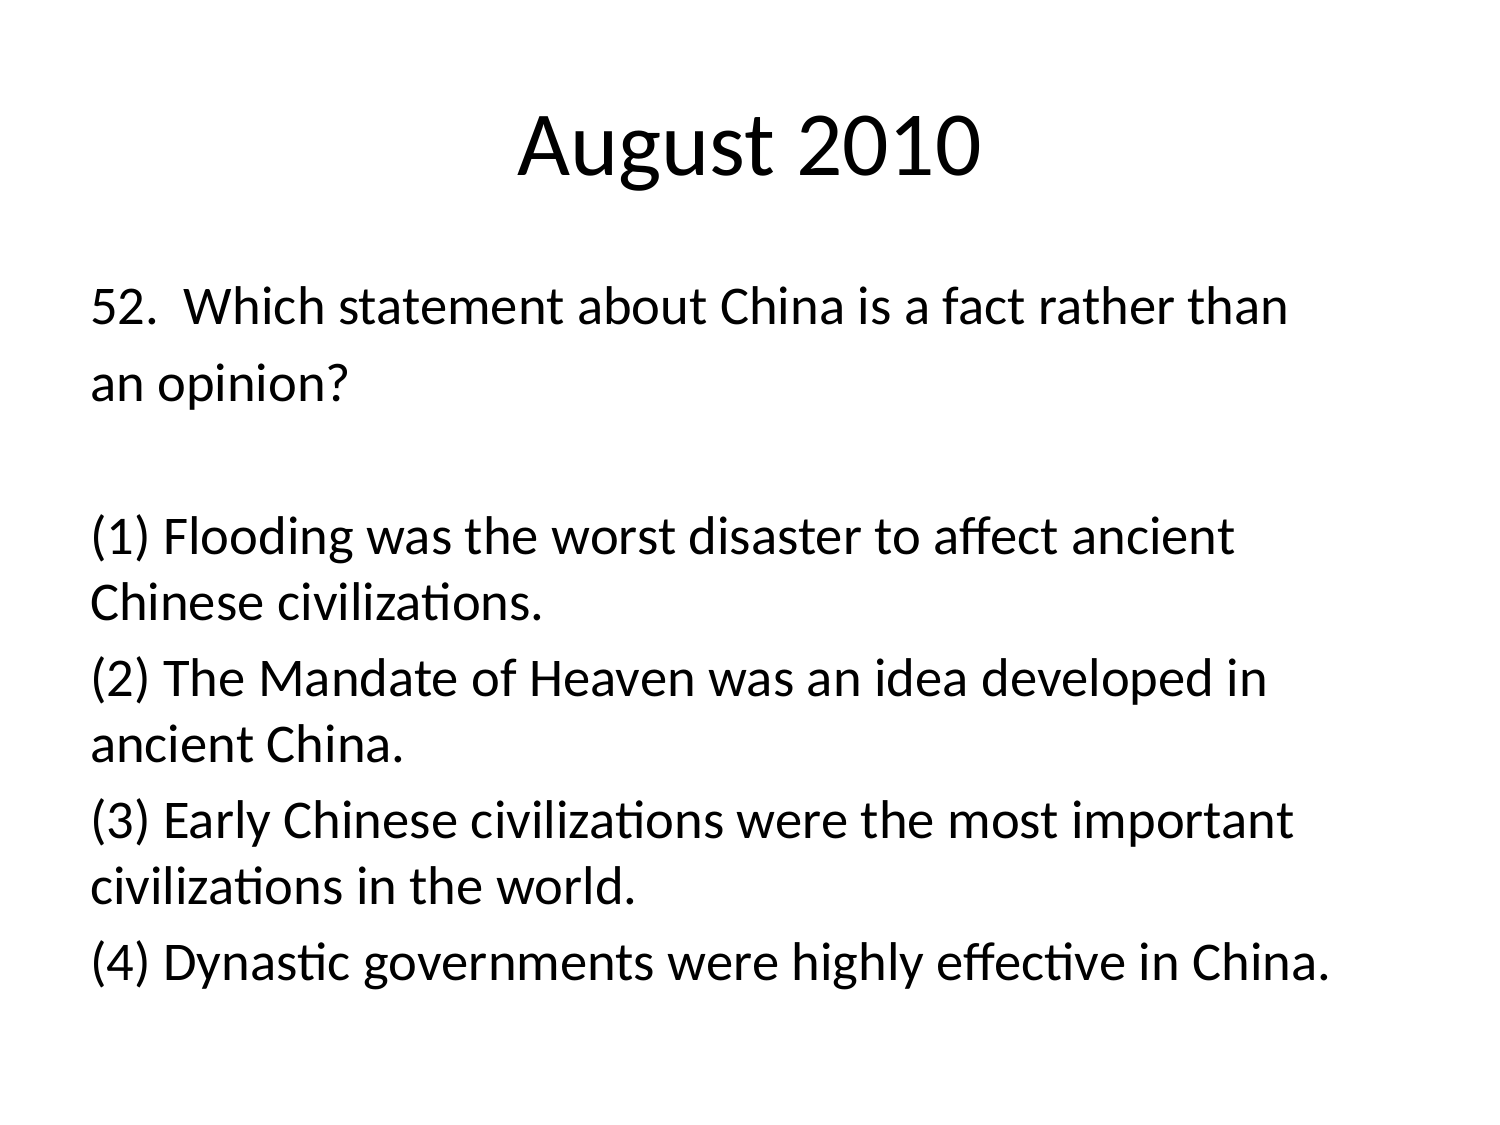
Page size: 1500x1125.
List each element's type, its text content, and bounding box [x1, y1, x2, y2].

list 52. Which statement about China is a fact rather than an opinion? (1) Flooding was the worst disaster to affect ancient Chinese civilizations. (2) The Mandate of Heaven was an idea developed in ancient China. (3) Early Chinese civilizations were the most important civilizations in the world. (4) Dynastic governments were highly effective in China. [75, 262, 1425, 1005]
title August 2010 [75, 45, 1425, 233]
